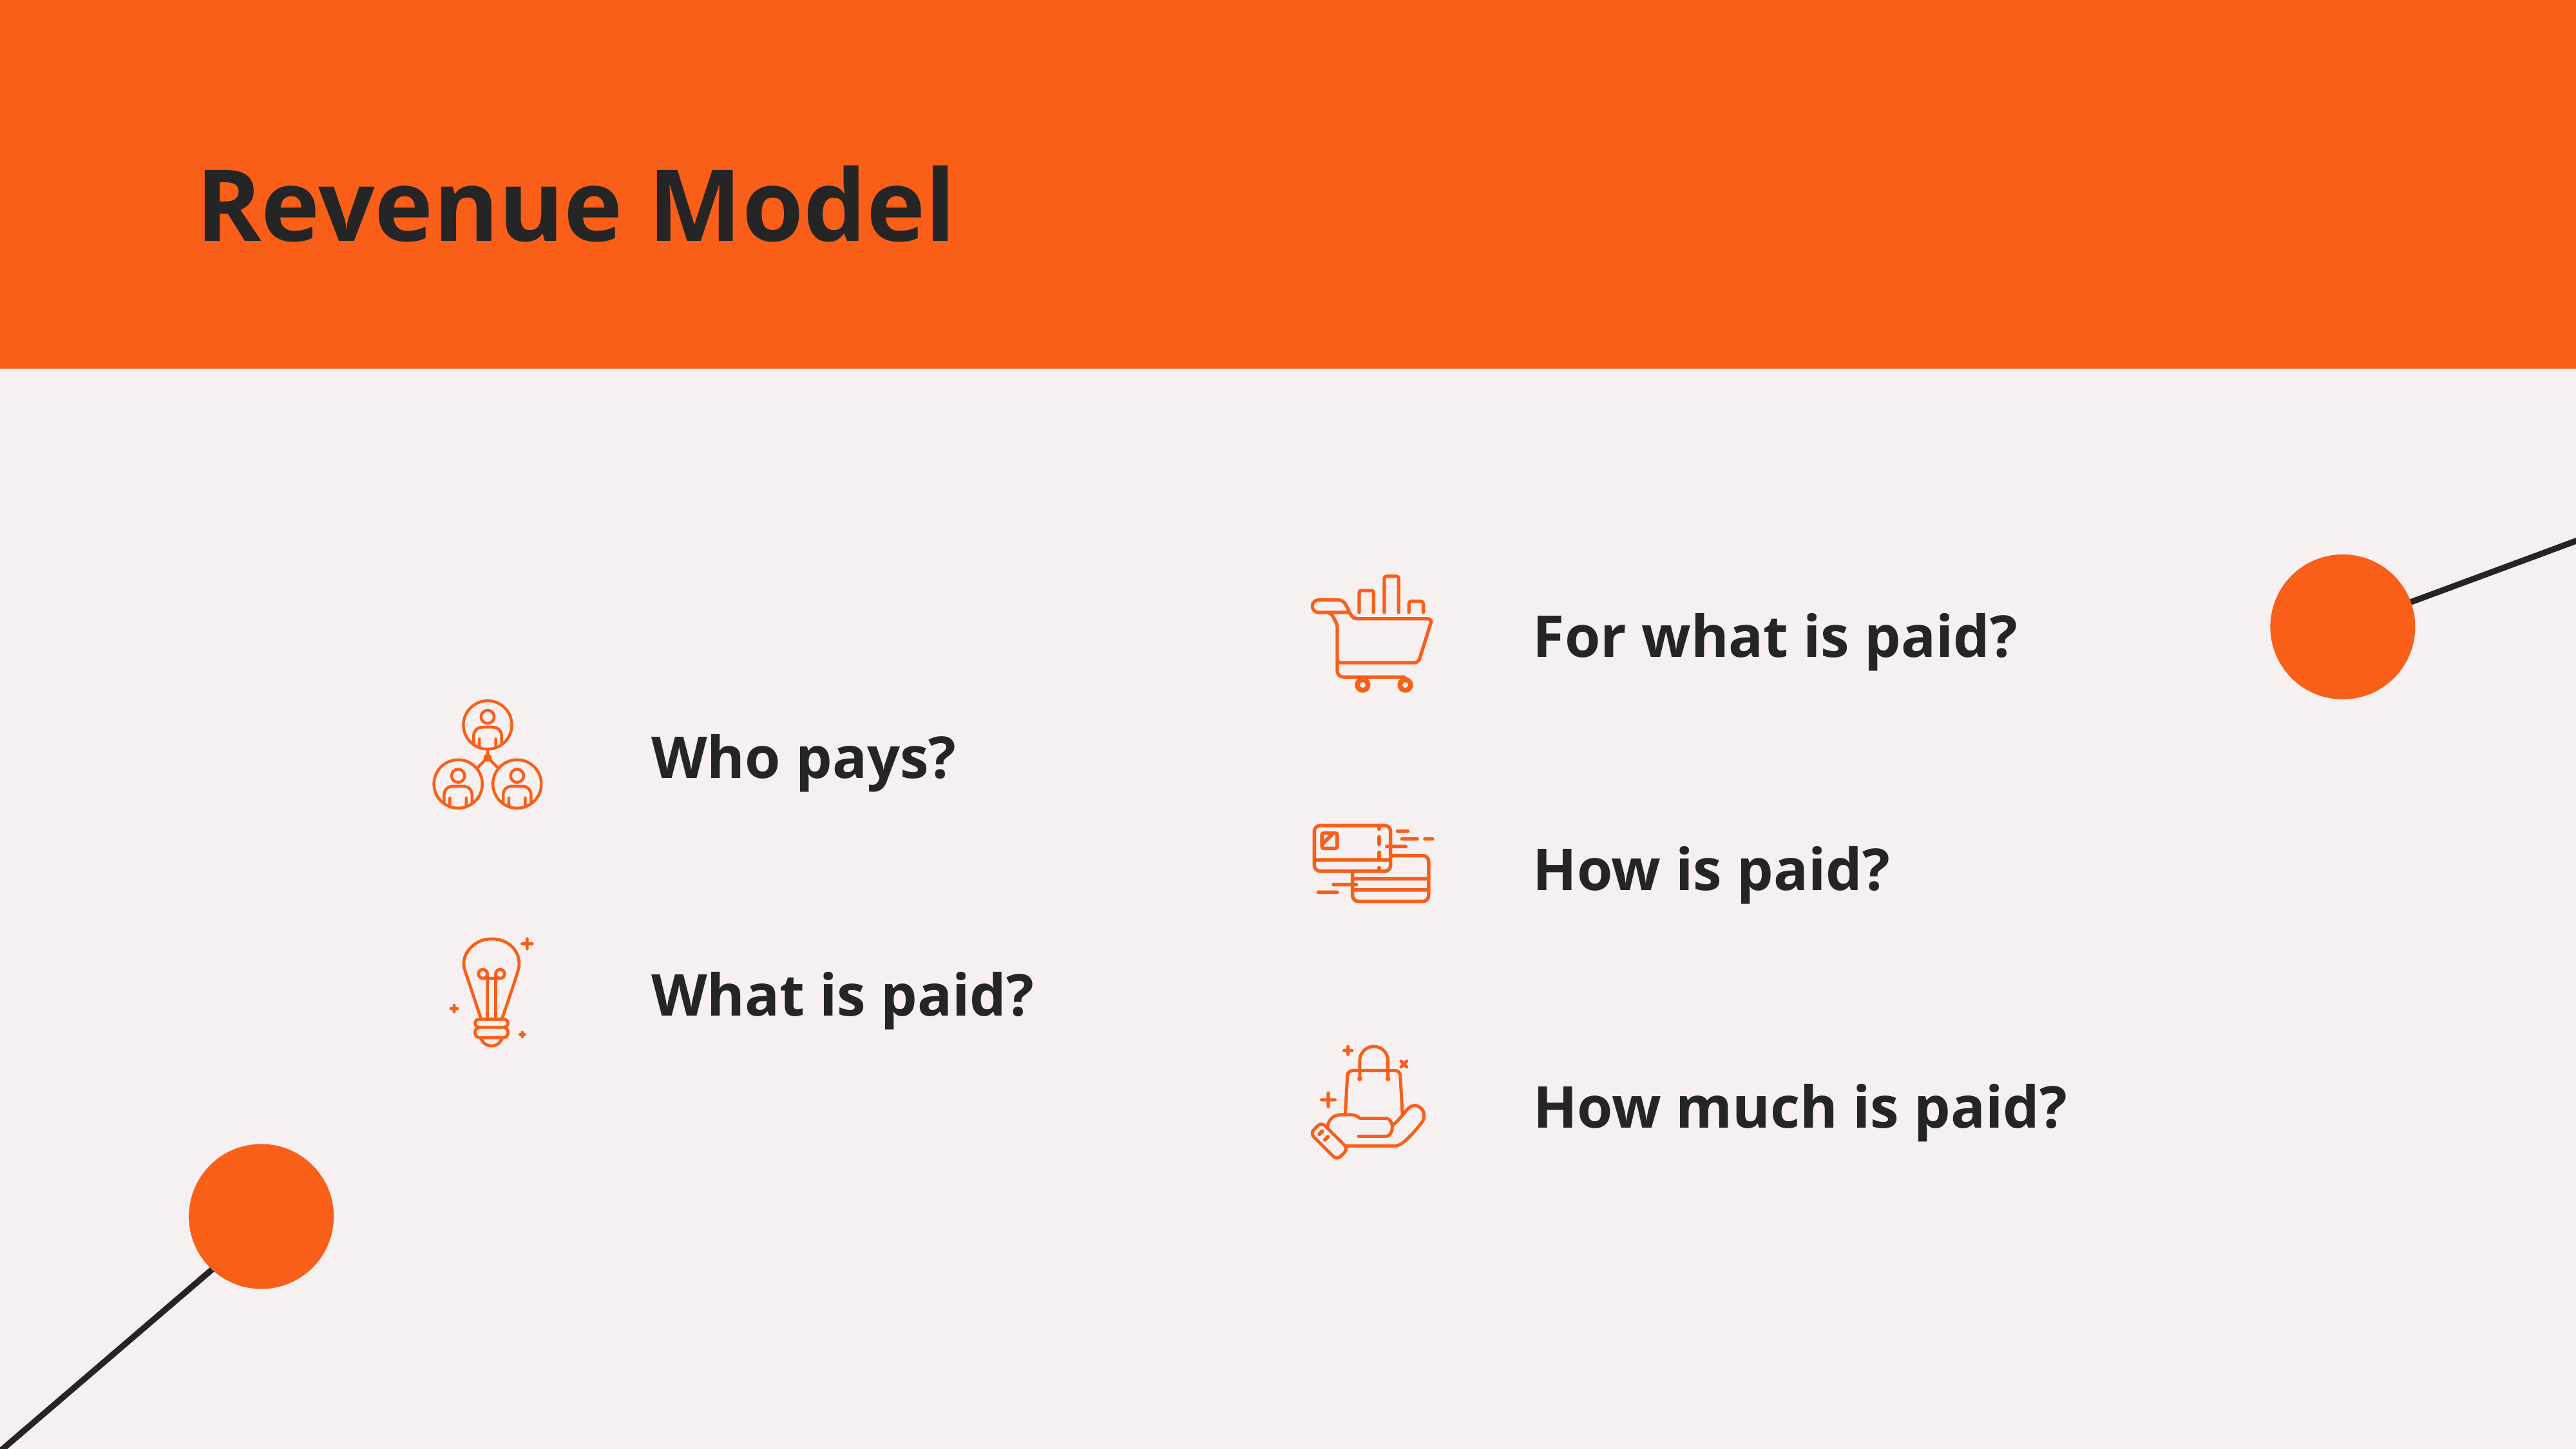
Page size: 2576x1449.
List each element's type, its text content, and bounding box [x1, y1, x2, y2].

text_box [0, 0, 2576, 370]
text_box [1357, 589, 1375, 614]
text_box For what is paid? [1523, 587, 2088, 674]
text_box Revenue Model [186, 125, 1288, 266]
text_box [2269, 561, 2415, 700]
text_box [1312, 824, 1431, 904]
text_box [432, 699, 543, 810]
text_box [0, 1227, 262, 1449]
text_box [1423, 837, 1435, 841]
text_box [1382, 574, 1400, 614]
text_box [1310, 598, 1433, 693]
text_box [449, 1003, 459, 1014]
text_box Who pays? [642, 708, 1049, 795]
text_box [462, 937, 521, 1048]
text_box How much is paid? [1523, 1058, 2128, 1144]
text_box [1310, 1045, 1426, 1160]
text_box How is paid? [1523, 820, 1946, 907]
text_box What is paid? [642, 946, 1093, 1032]
text_box [520, 937, 534, 951]
text_box [188, 1143, 335, 1290]
text_box [518, 1030, 526, 1039]
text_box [2310, 522, 2576, 639]
